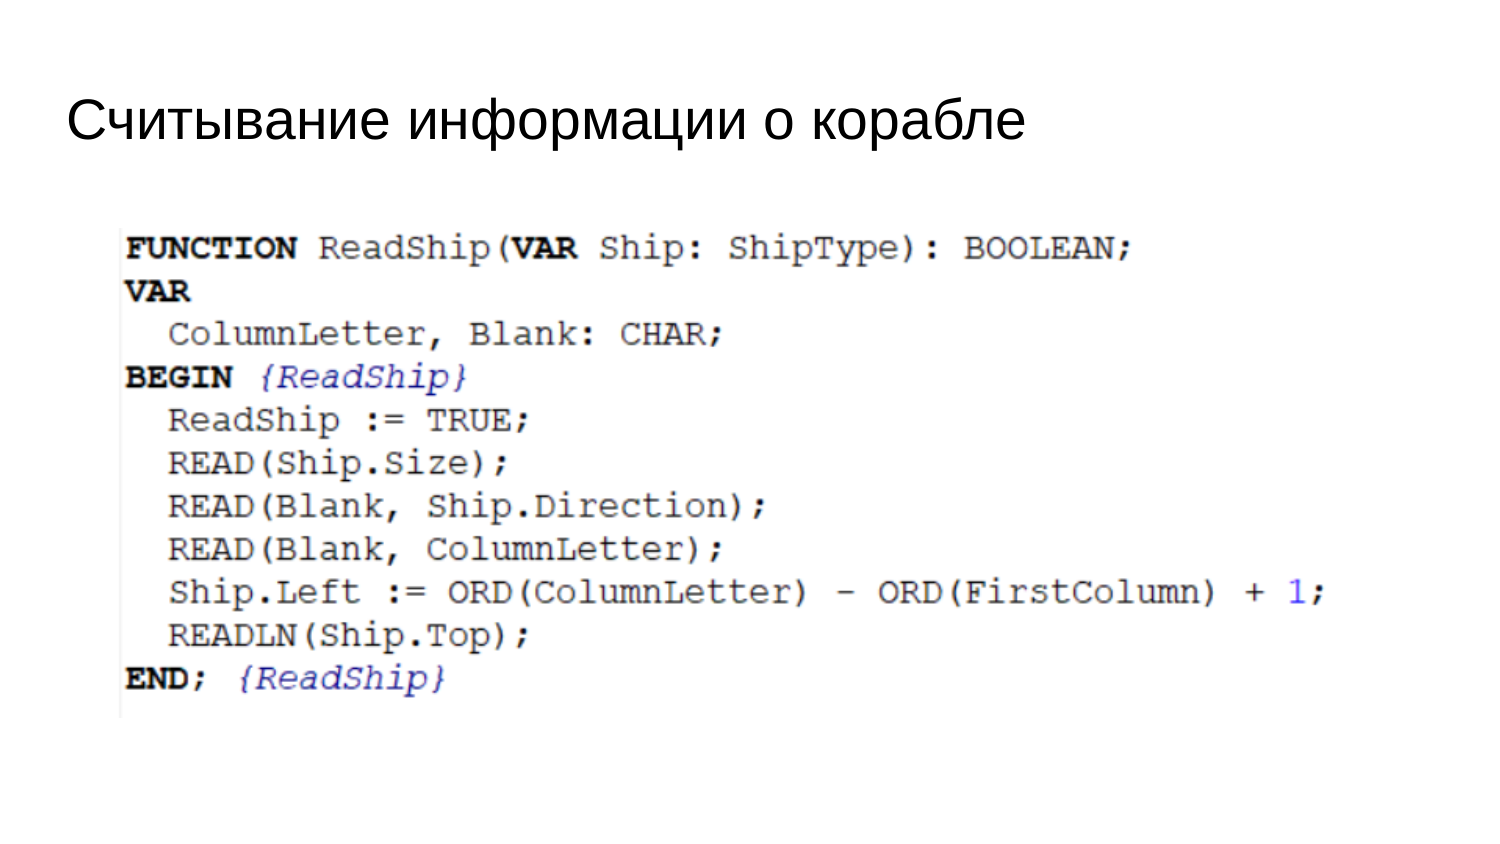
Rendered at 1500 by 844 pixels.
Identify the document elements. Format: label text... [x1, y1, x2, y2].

picture [118, 228, 1382, 718]
title Считывание информации о корабле [51, 72, 1449, 167]
